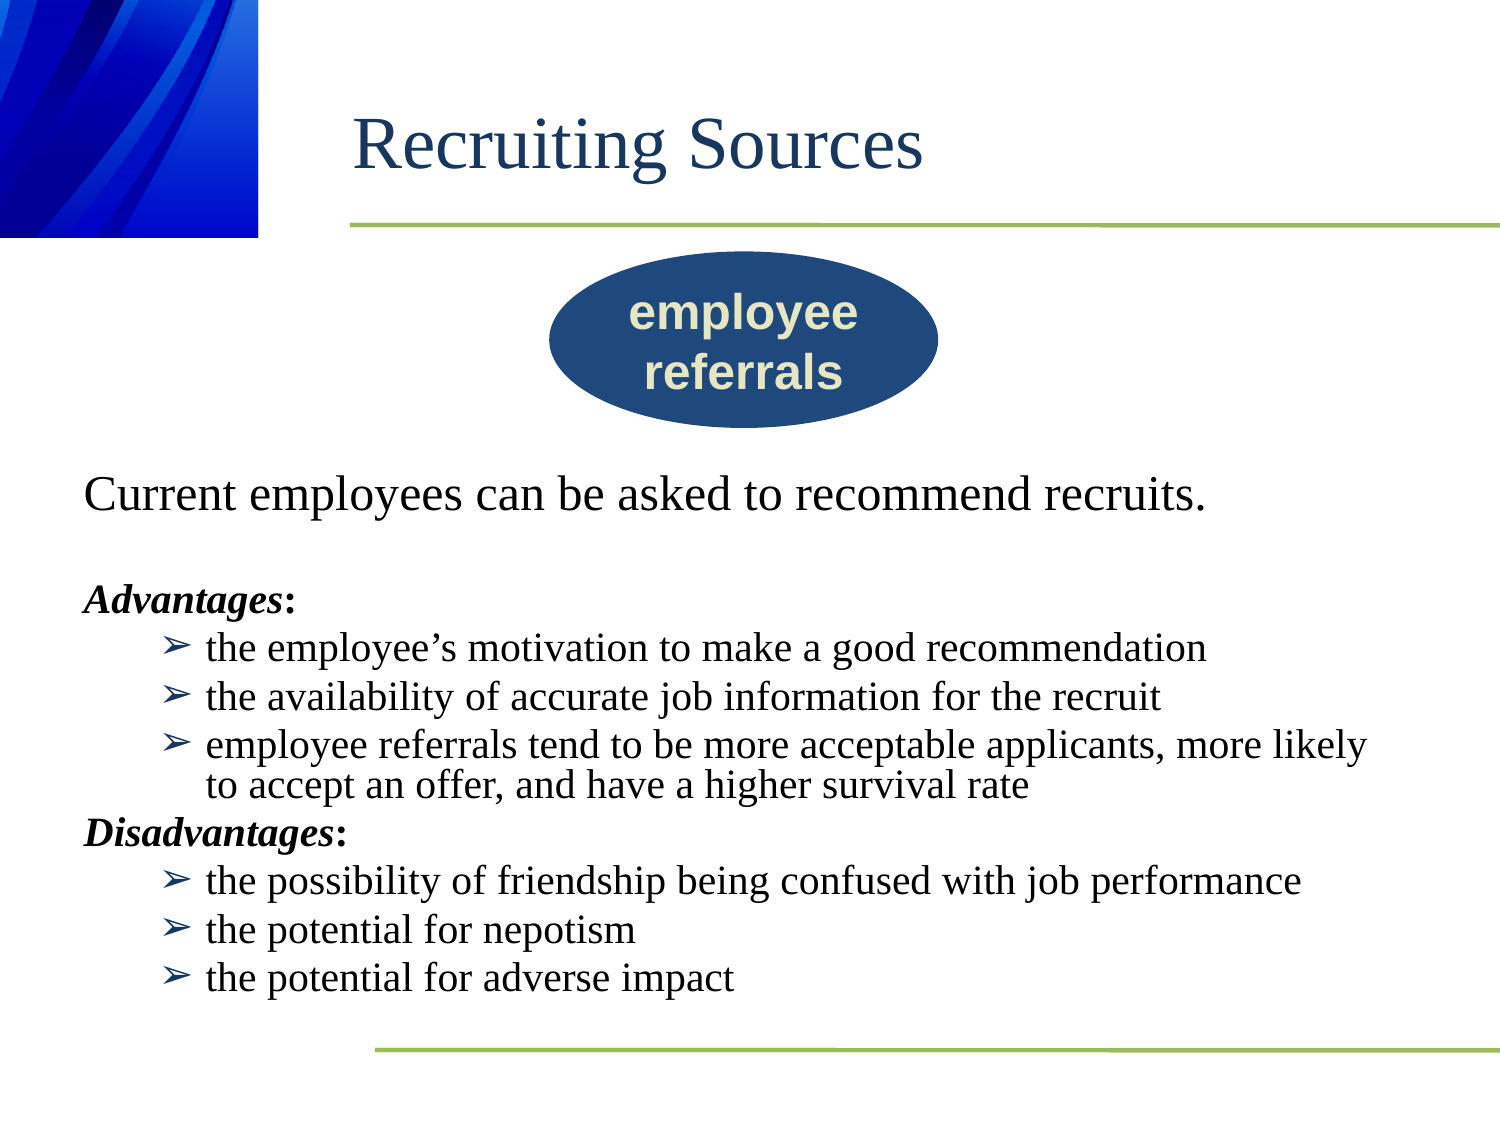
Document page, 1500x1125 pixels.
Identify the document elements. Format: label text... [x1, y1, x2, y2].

picture [0, 0, 259, 238]
title Recruiting Sources [337, 45, 1425, 233]
text_box employee referrals [549, 252, 938, 428]
text_box Current employees can be asked to recommend recruits. Advantages: the employee’s motivation to make a good recommendation the availability of accurate job information for the recruit employee referrals tend to be more acceptable applicants, more likely to accept an offer, and have a higher survival rate Disadvantages: the possibility of friendship being confused with job performance the potential for nepotism the potential for adverse impact [68, 464, 1419, 1125]
